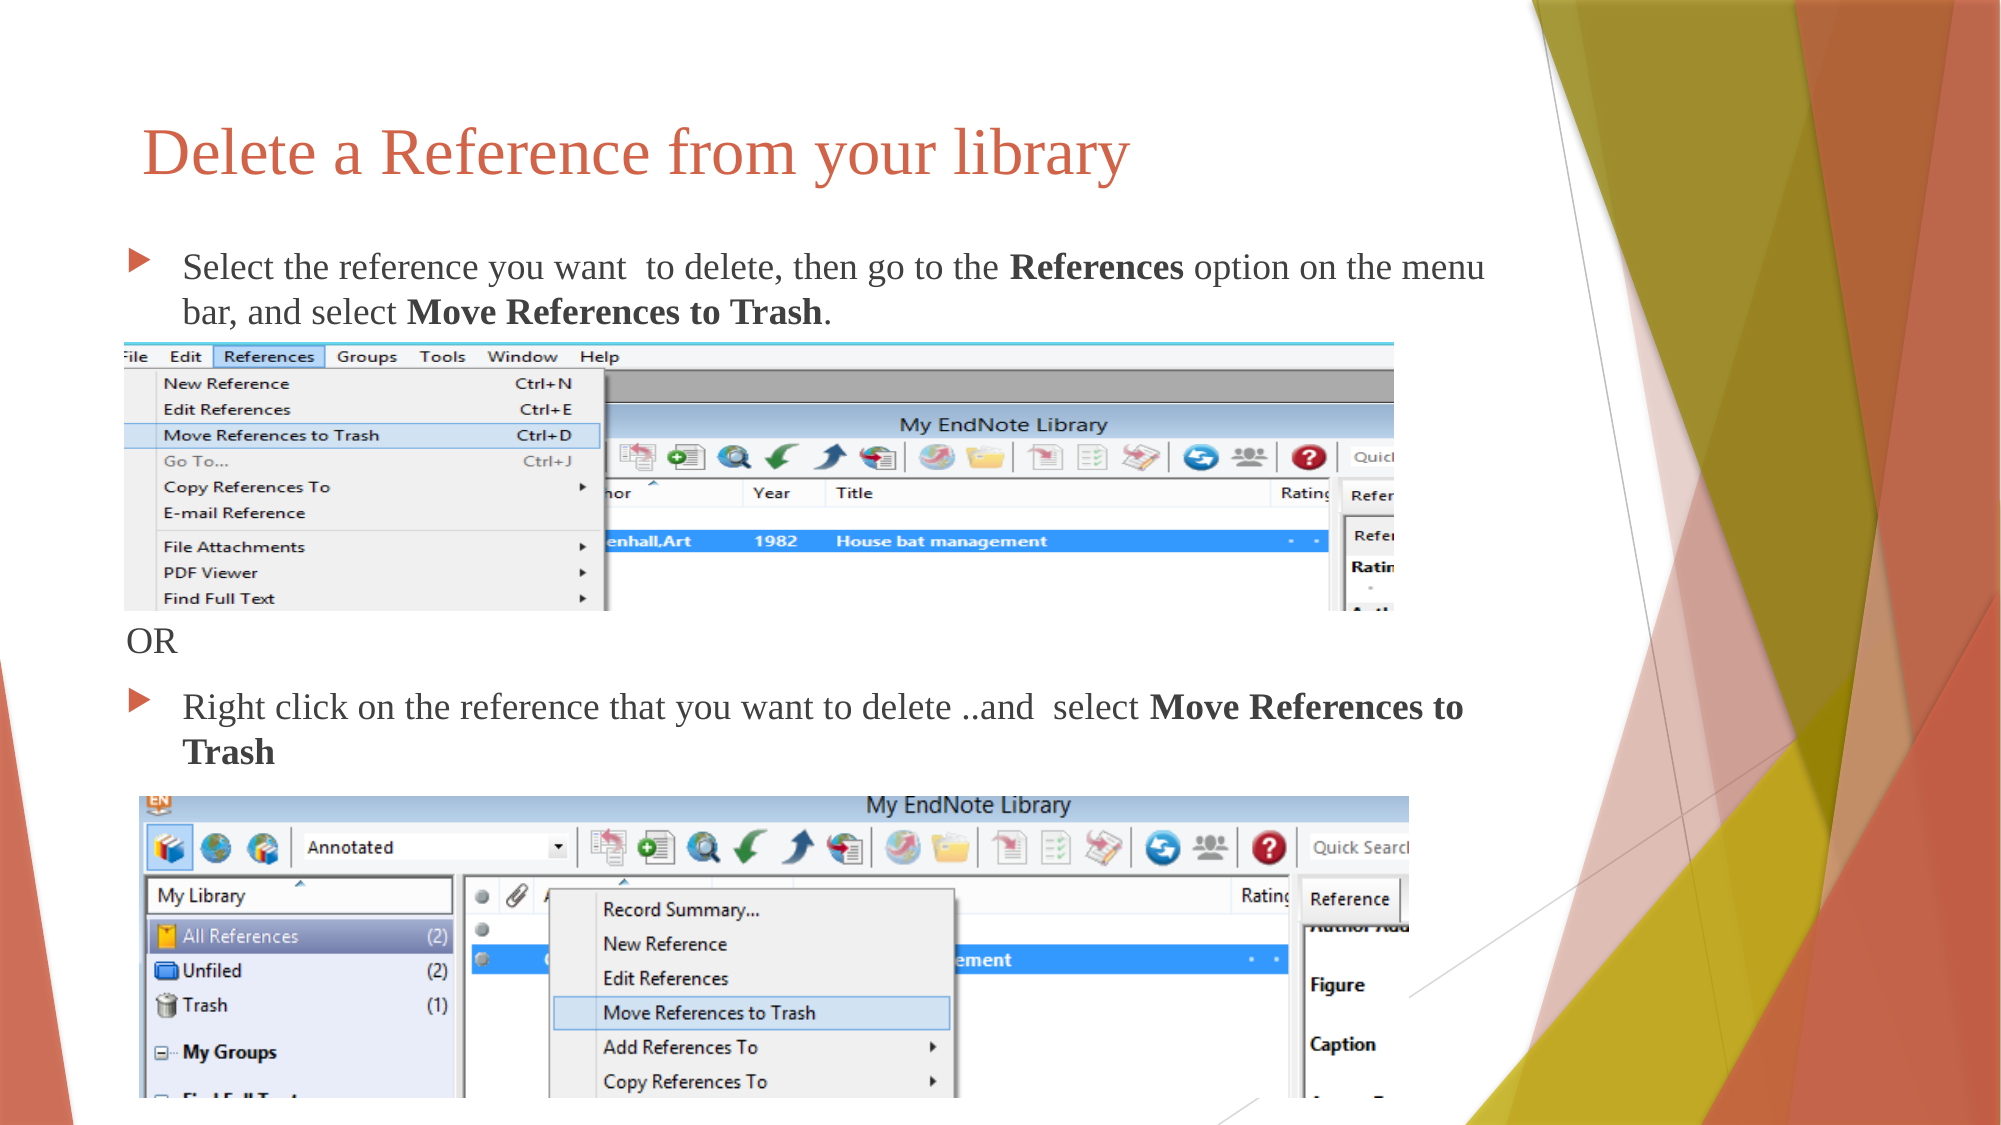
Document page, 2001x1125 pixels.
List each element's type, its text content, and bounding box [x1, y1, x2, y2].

picture [138, 795, 1410, 1099]
list Select the reference you want to delete, then go to the References option on the menu bar, and select Move References to Trash. OR Right click on the reference that you want to delete ..and select Move References to Trash [111, 234, 1522, 992]
picture [124, 341, 1395, 611]
title Delete a Reference from your library [111, 99, 1522, 234]
